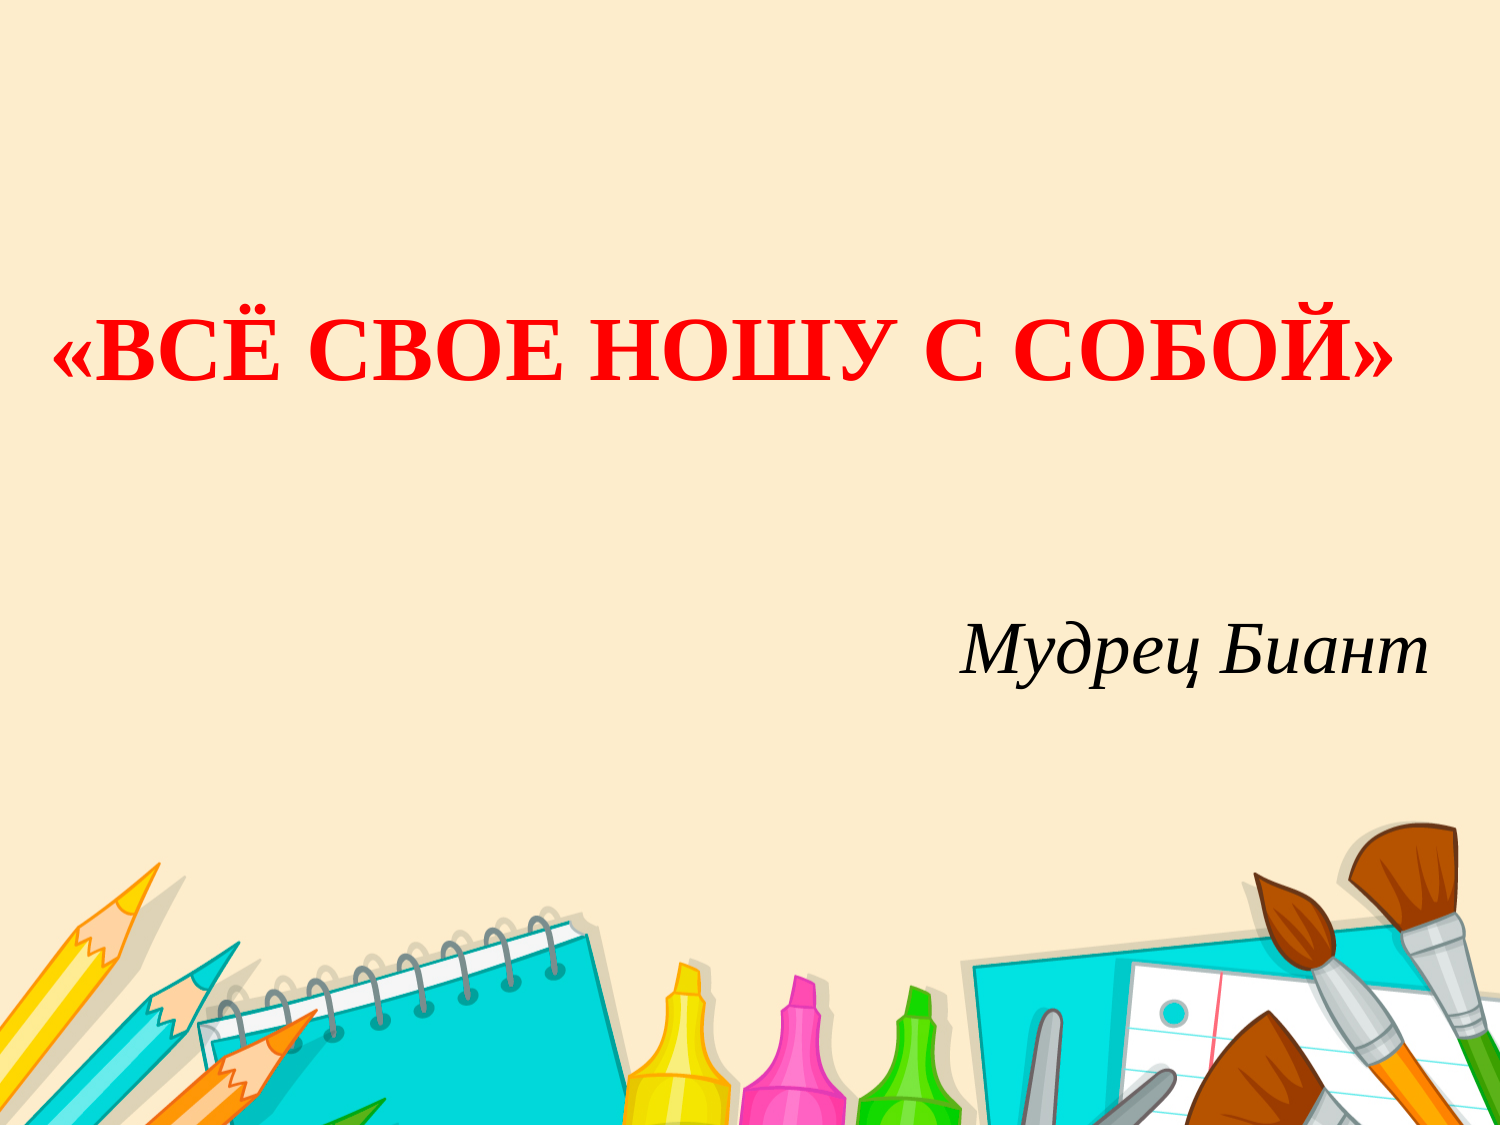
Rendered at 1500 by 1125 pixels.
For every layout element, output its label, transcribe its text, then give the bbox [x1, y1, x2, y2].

picture [0, 0, 1500, 1125]
list «ВСЁ СВОЕ НОШУ С СОБОЙ» Мудрец Биант [34, 293, 1447, 770]
